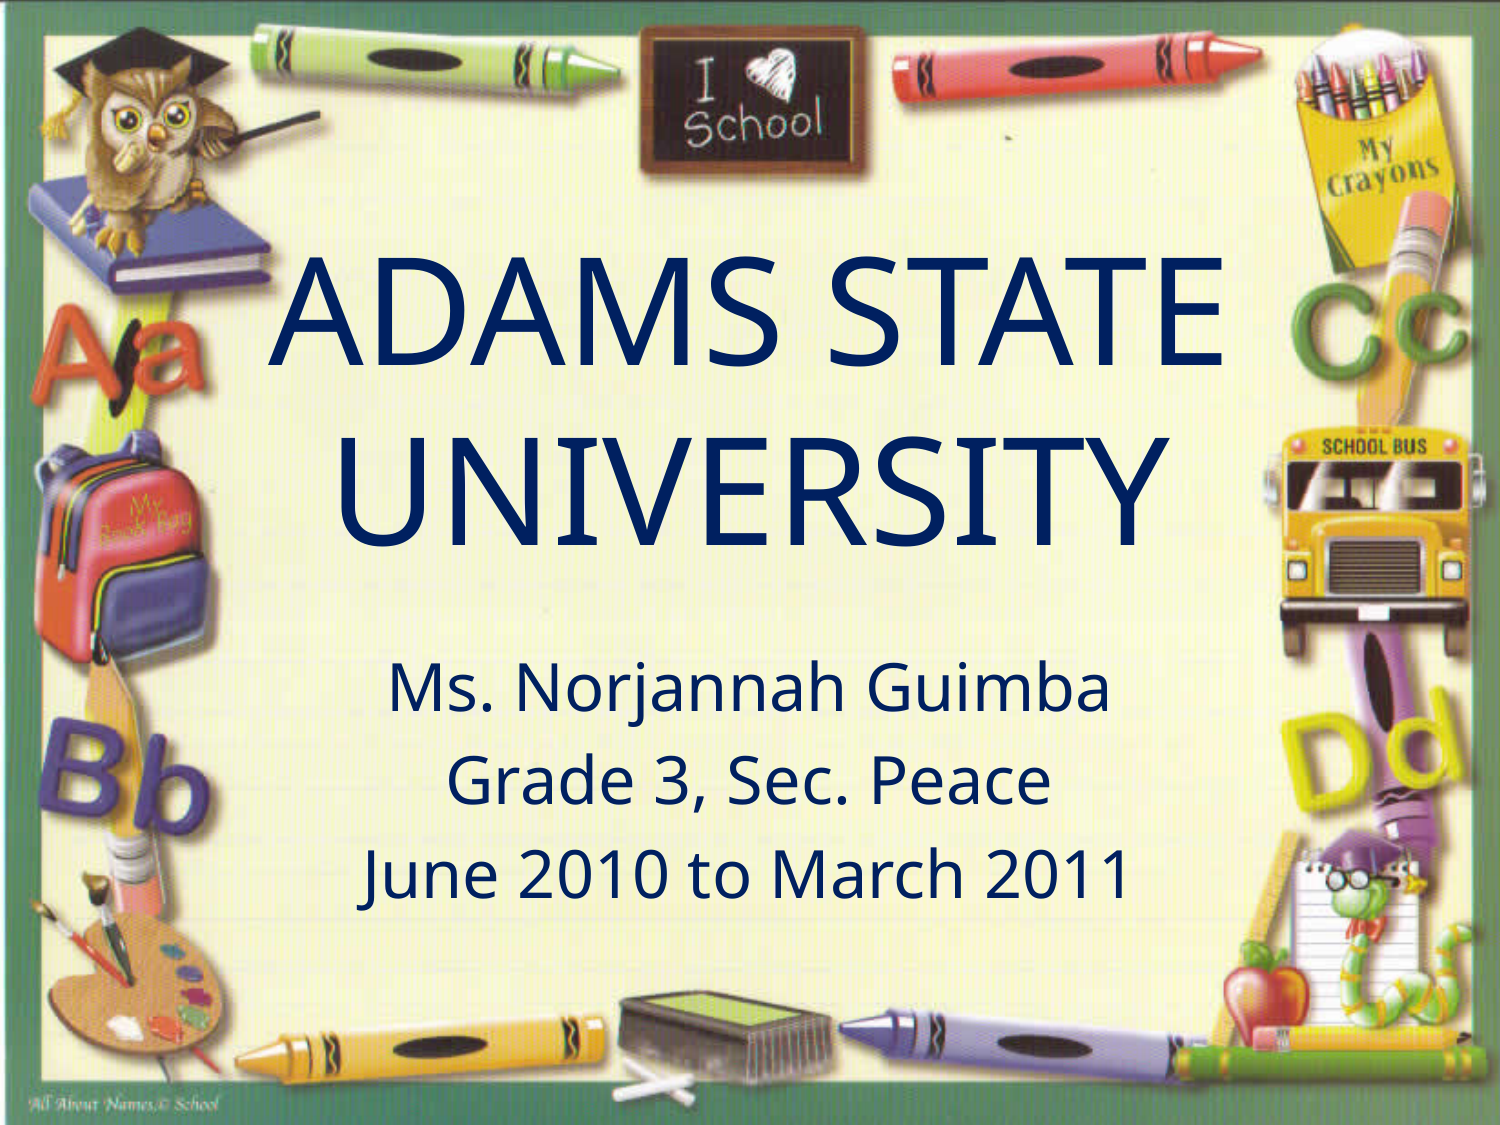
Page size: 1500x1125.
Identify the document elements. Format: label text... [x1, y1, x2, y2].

subtitle Ms. Norjannah Guimba Grade 3, Sec. Peace June 2010 to March 2011 [225, 637, 1275, 925]
picture [0, 0, 1500, 1125]
title ADAMS STATE UNIVERSITY [112, 200, 1388, 591]
